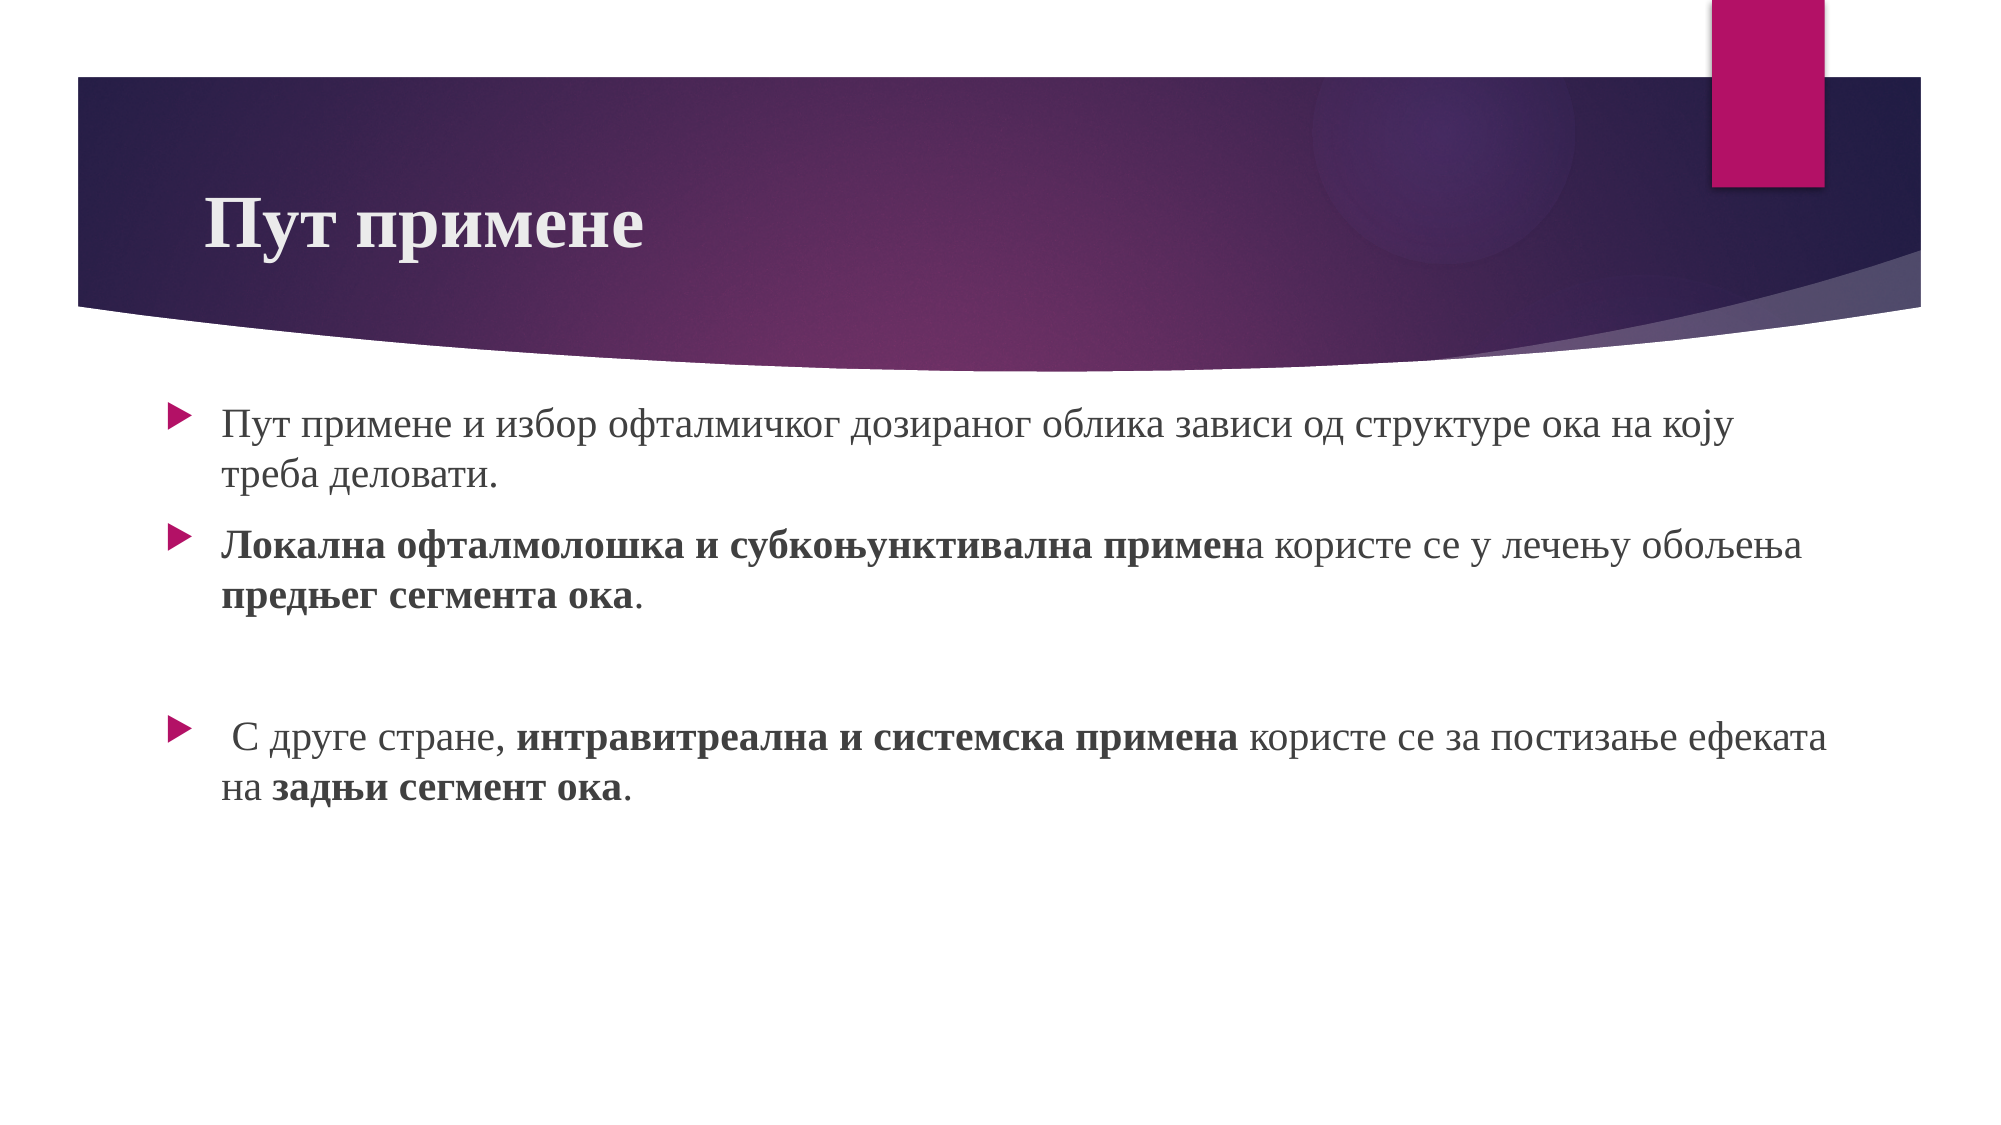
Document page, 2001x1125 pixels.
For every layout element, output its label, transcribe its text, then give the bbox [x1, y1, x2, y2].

list Пут примене и избор офталмичког дозираног облика зависи од структуре ока на коју треба деловати. Локална офталмолошка и субкоњунктивална примена користе се у лечењу обољења предњег сегмента ока. С друге стране, интравитреална и системска примена користе се за постизање ефеката на задњи сегмент ока. [149, 388, 1850, 950]
title Пут примене [189, 159, 1627, 276]
